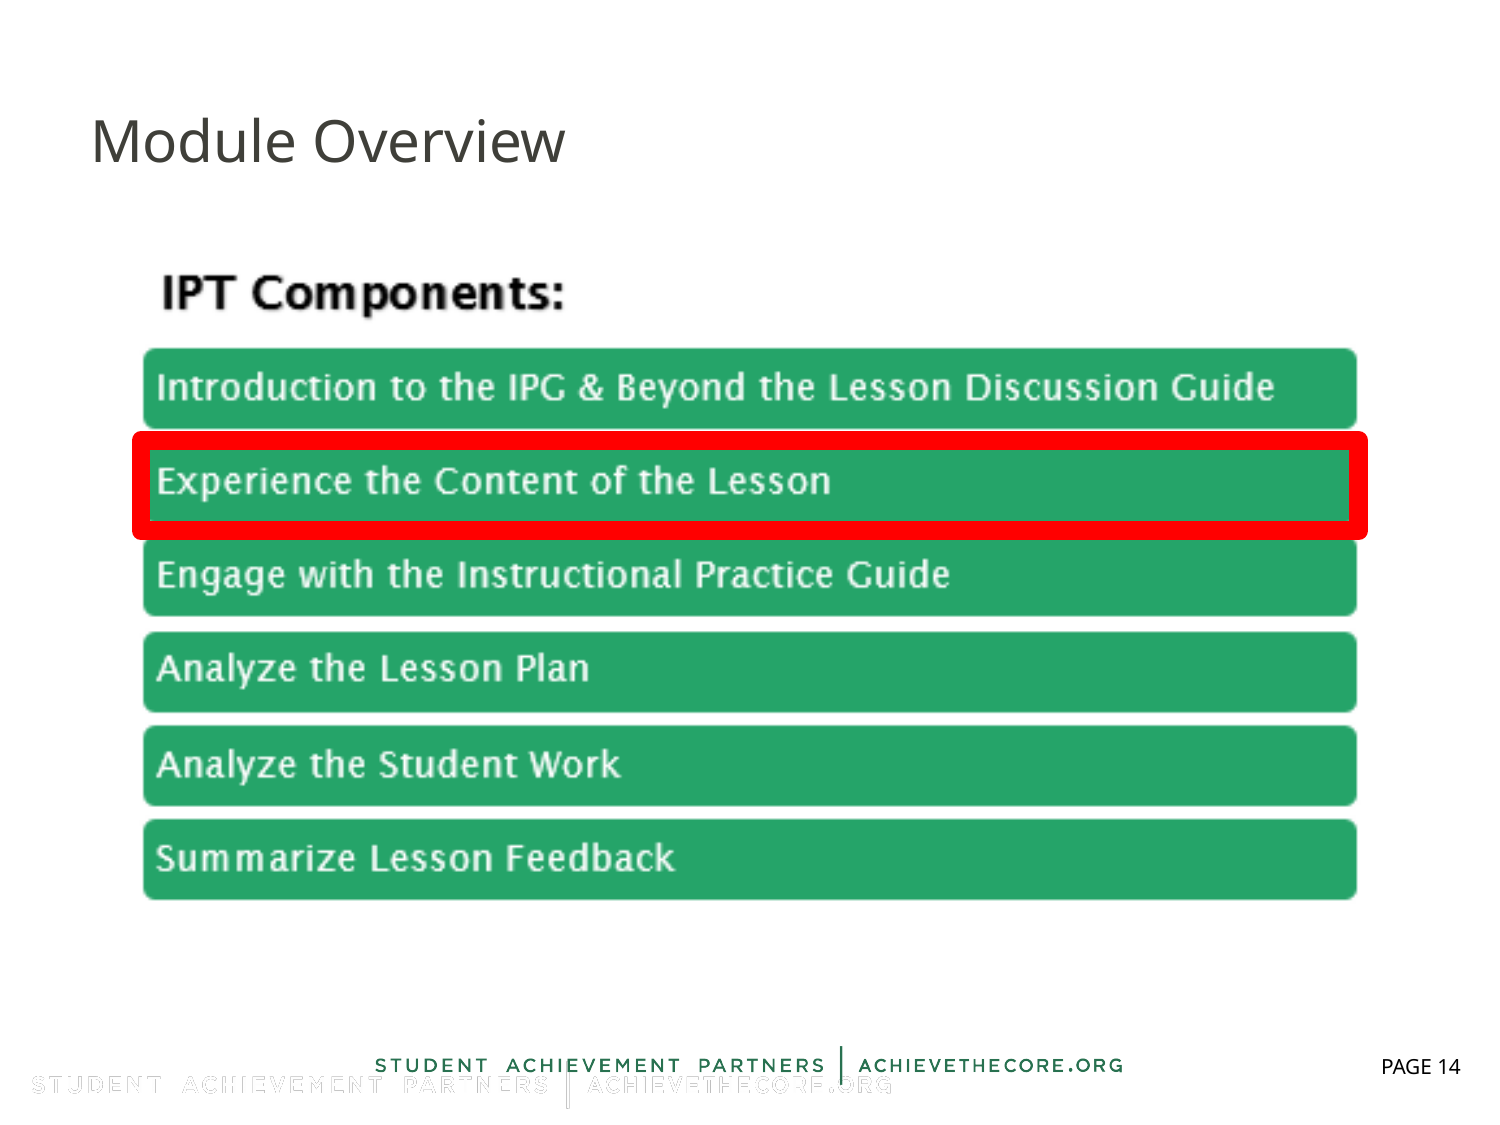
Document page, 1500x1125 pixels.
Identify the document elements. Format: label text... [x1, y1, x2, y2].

title Module Overview [75, 45, 1425, 233]
picture [12, 1046, 1122, 1112]
picture [126, 232, 1368, 924]
